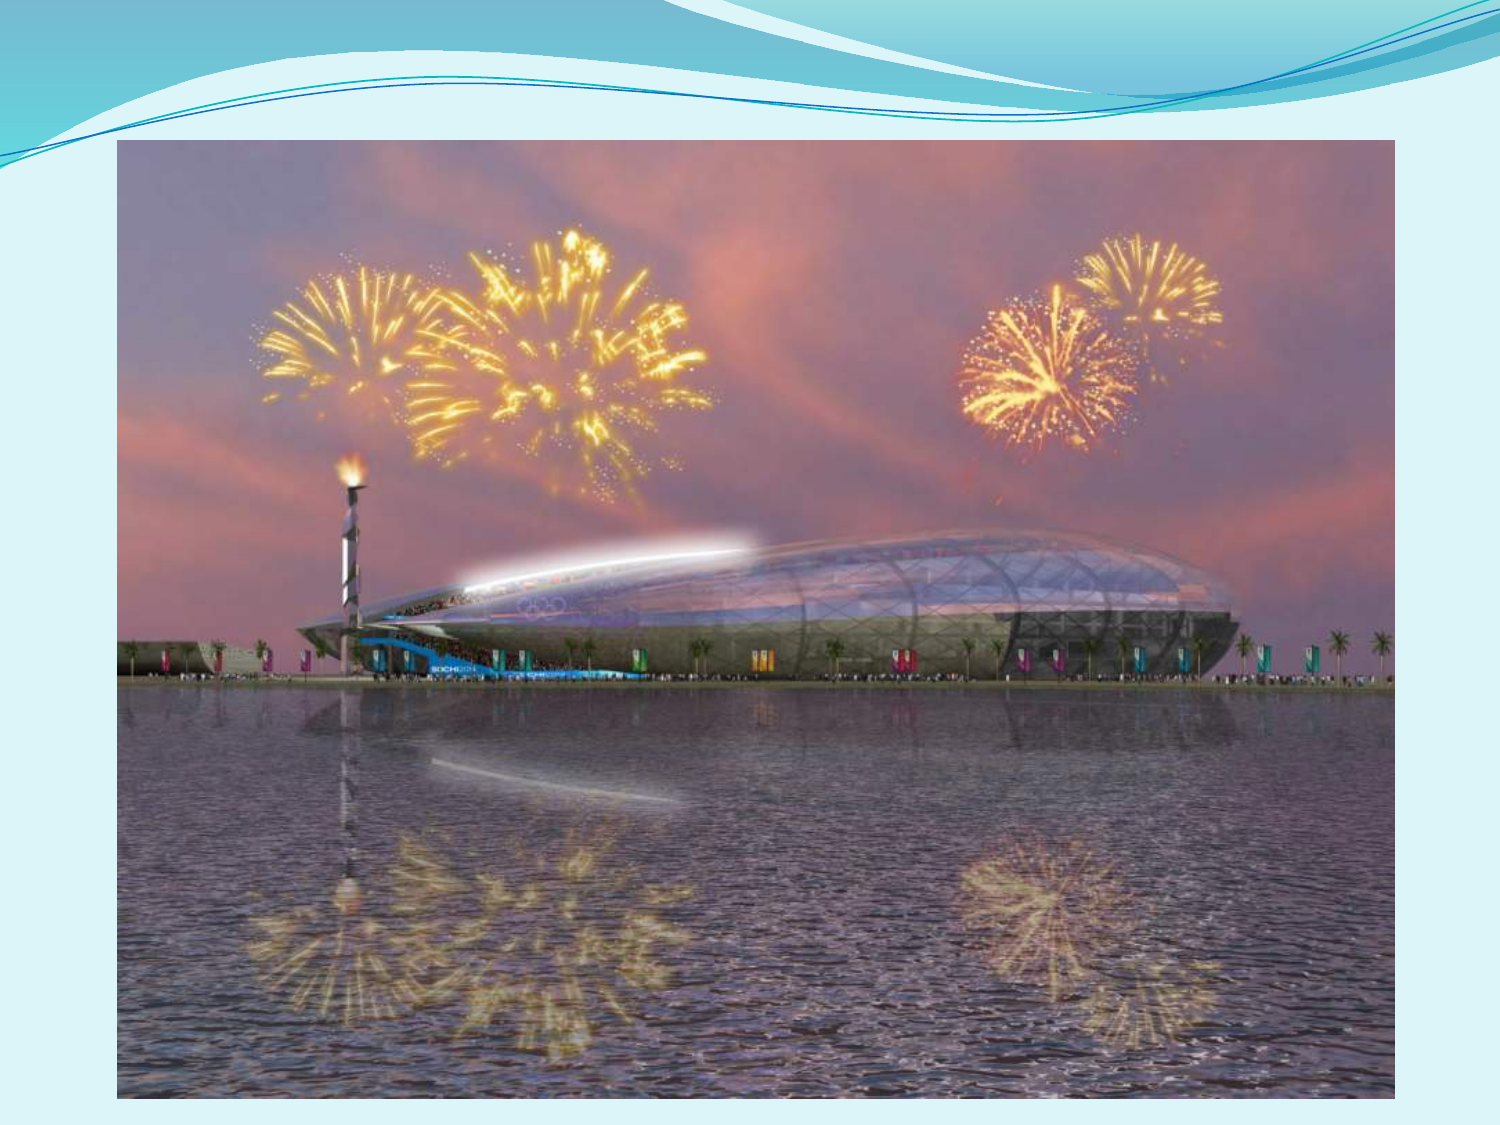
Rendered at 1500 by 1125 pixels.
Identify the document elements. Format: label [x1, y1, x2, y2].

picture [116, 140, 1395, 1099]
